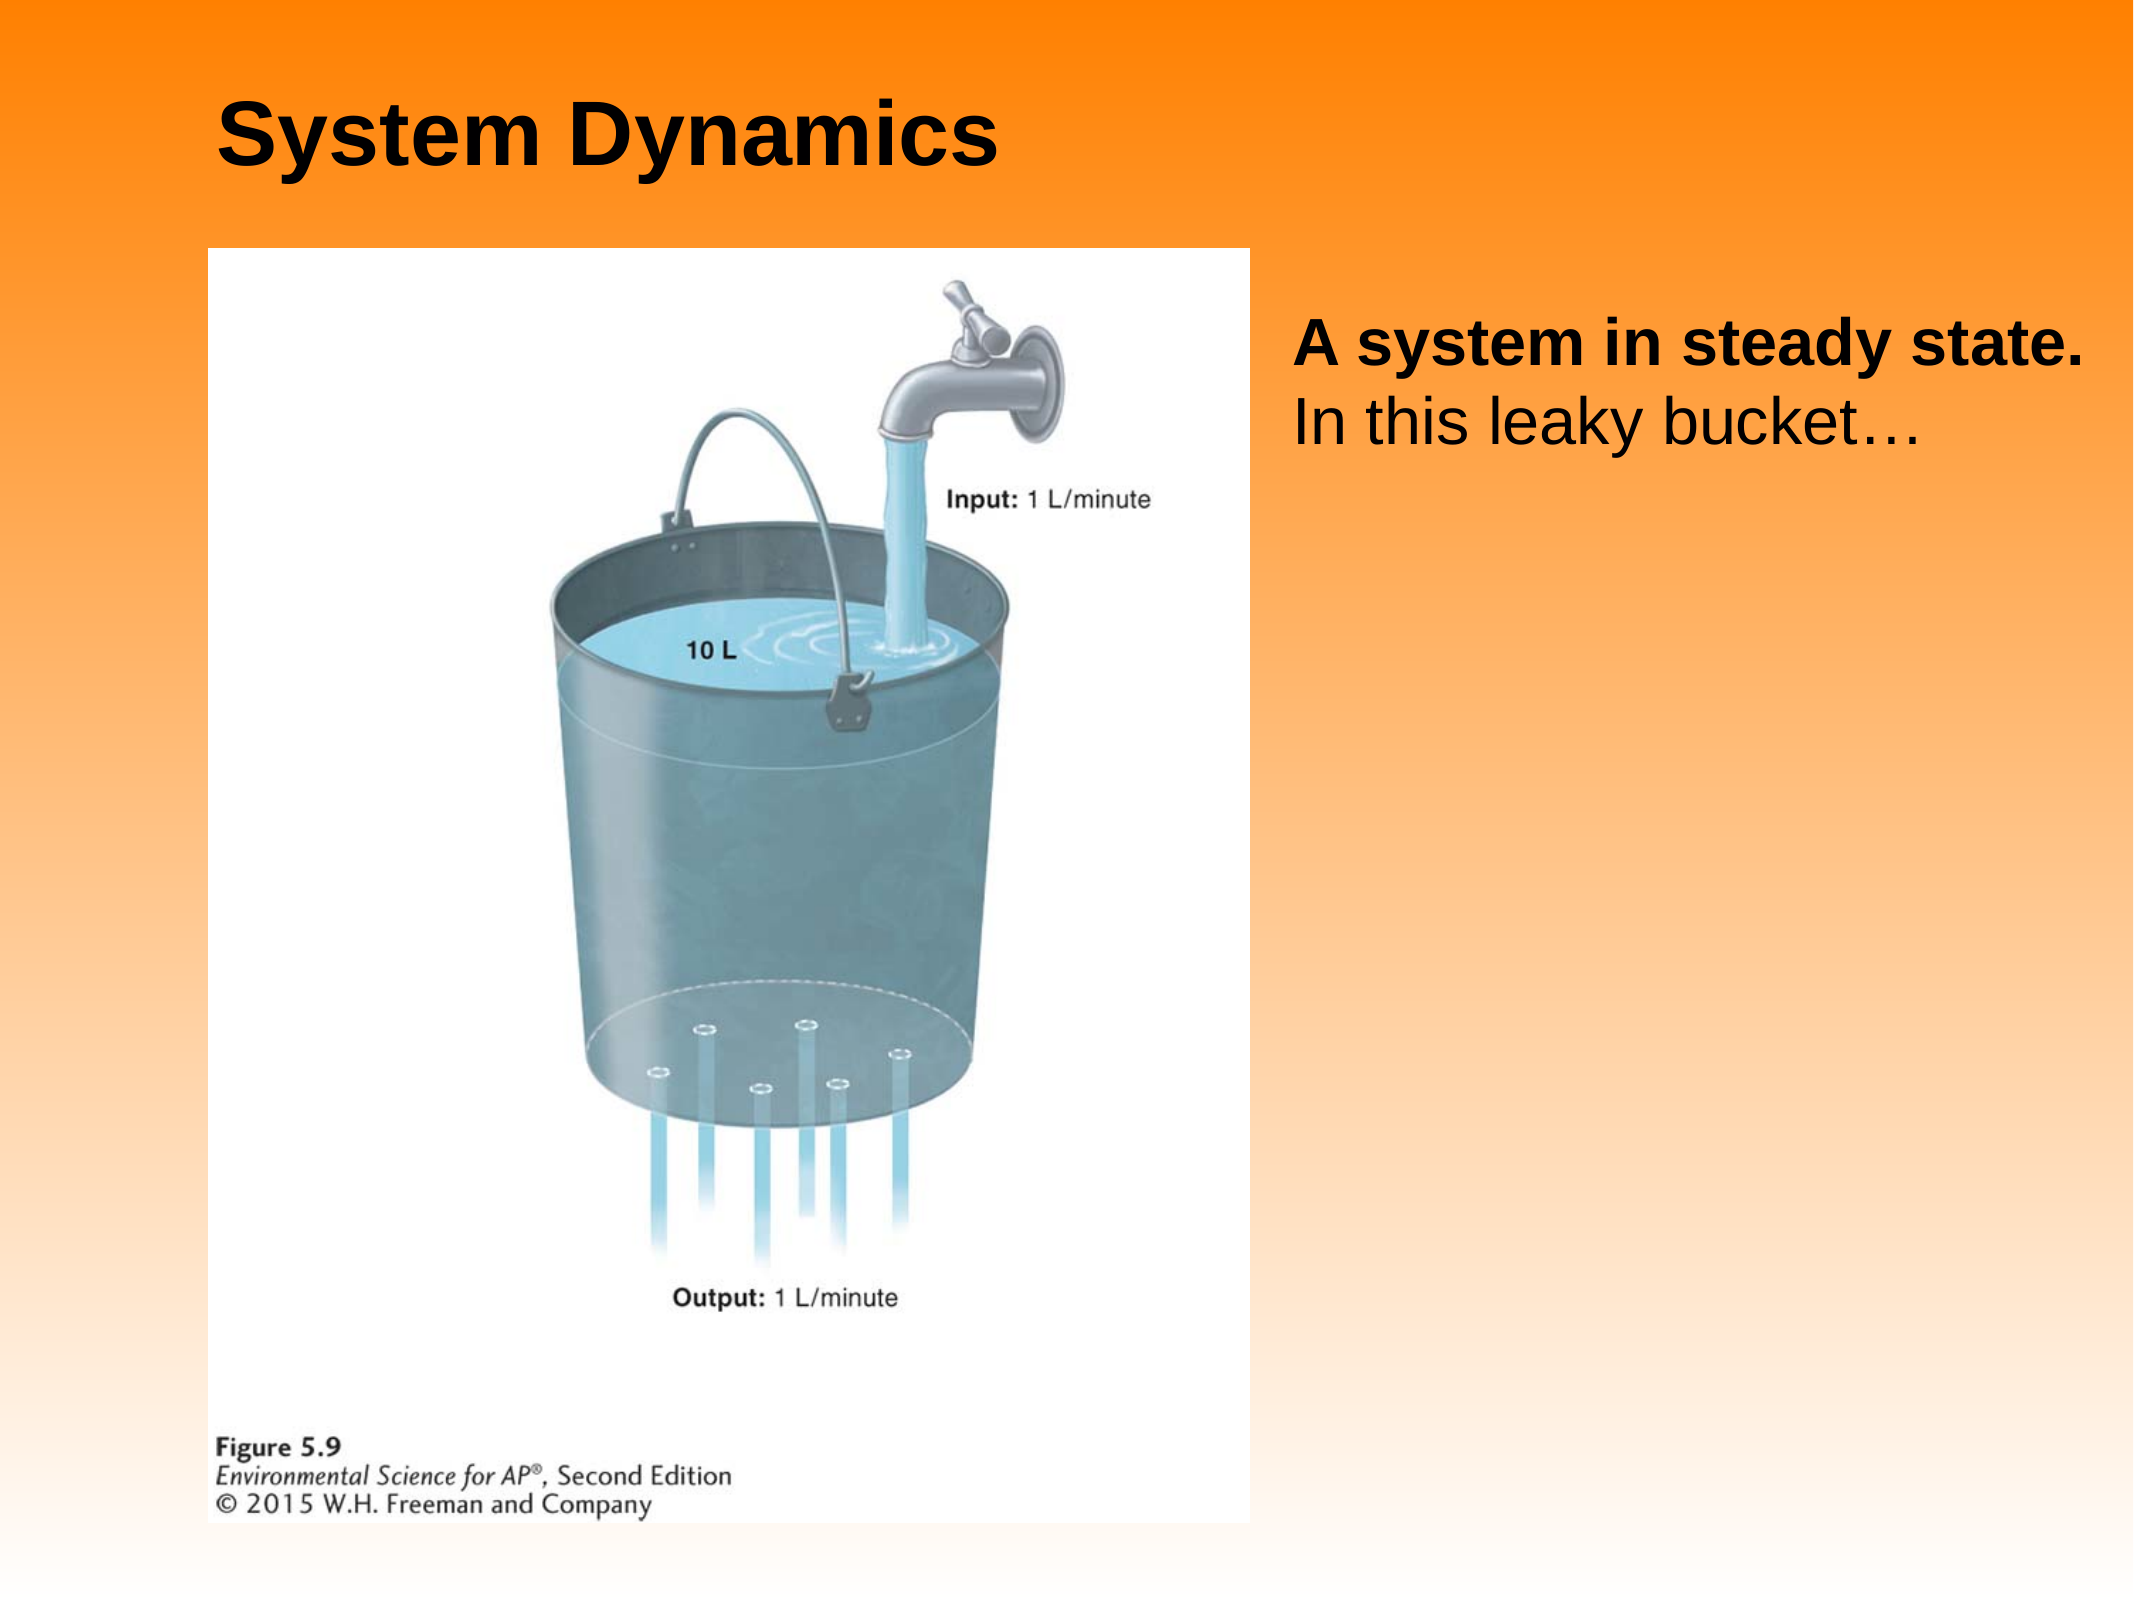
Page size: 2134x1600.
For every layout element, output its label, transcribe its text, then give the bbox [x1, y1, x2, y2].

picture [208, 247, 1250, 1523]
text_box A system in steady state. In this leaky bucket… [1277, 290, 2106, 466]
title System Dynamics [208, 0, 1925, 386]
